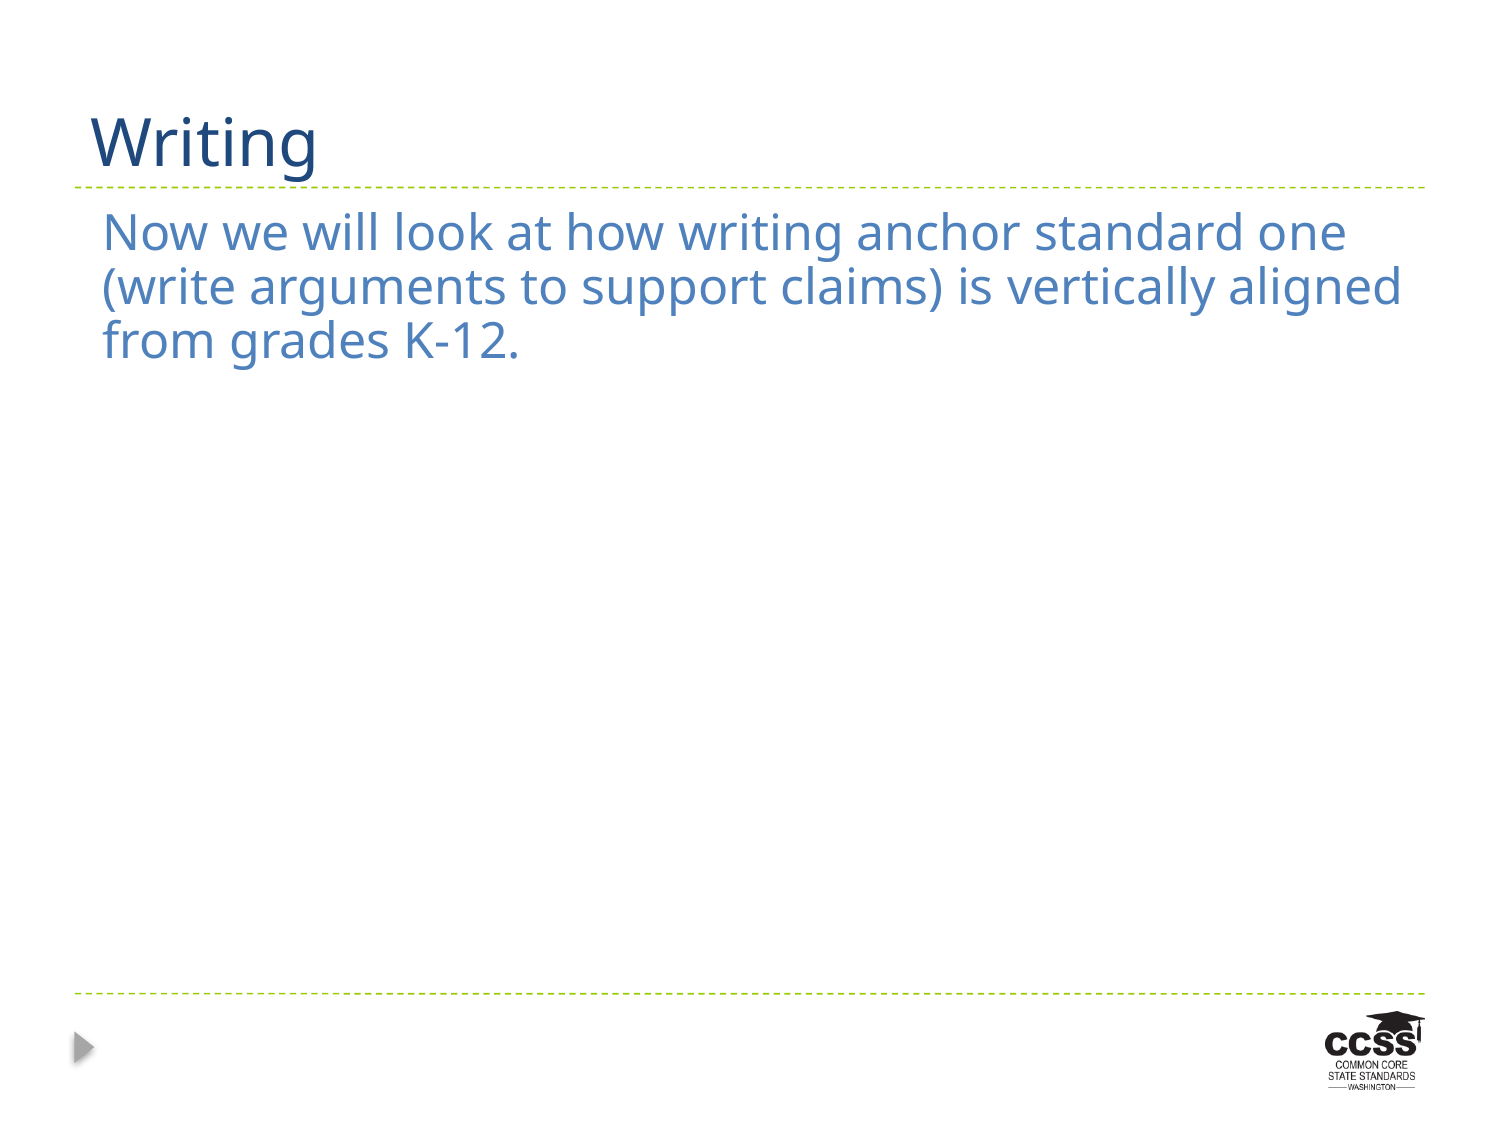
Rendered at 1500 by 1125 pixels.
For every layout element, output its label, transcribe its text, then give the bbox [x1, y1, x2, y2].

list Now we will look at how writing anchor standard one (write arguments to support claims) is vertically aligned from grades K-12. [87, 200, 1438, 438]
picture [1325, 1011, 1425, 1090]
title Writing [75, 24, 1425, 188]
